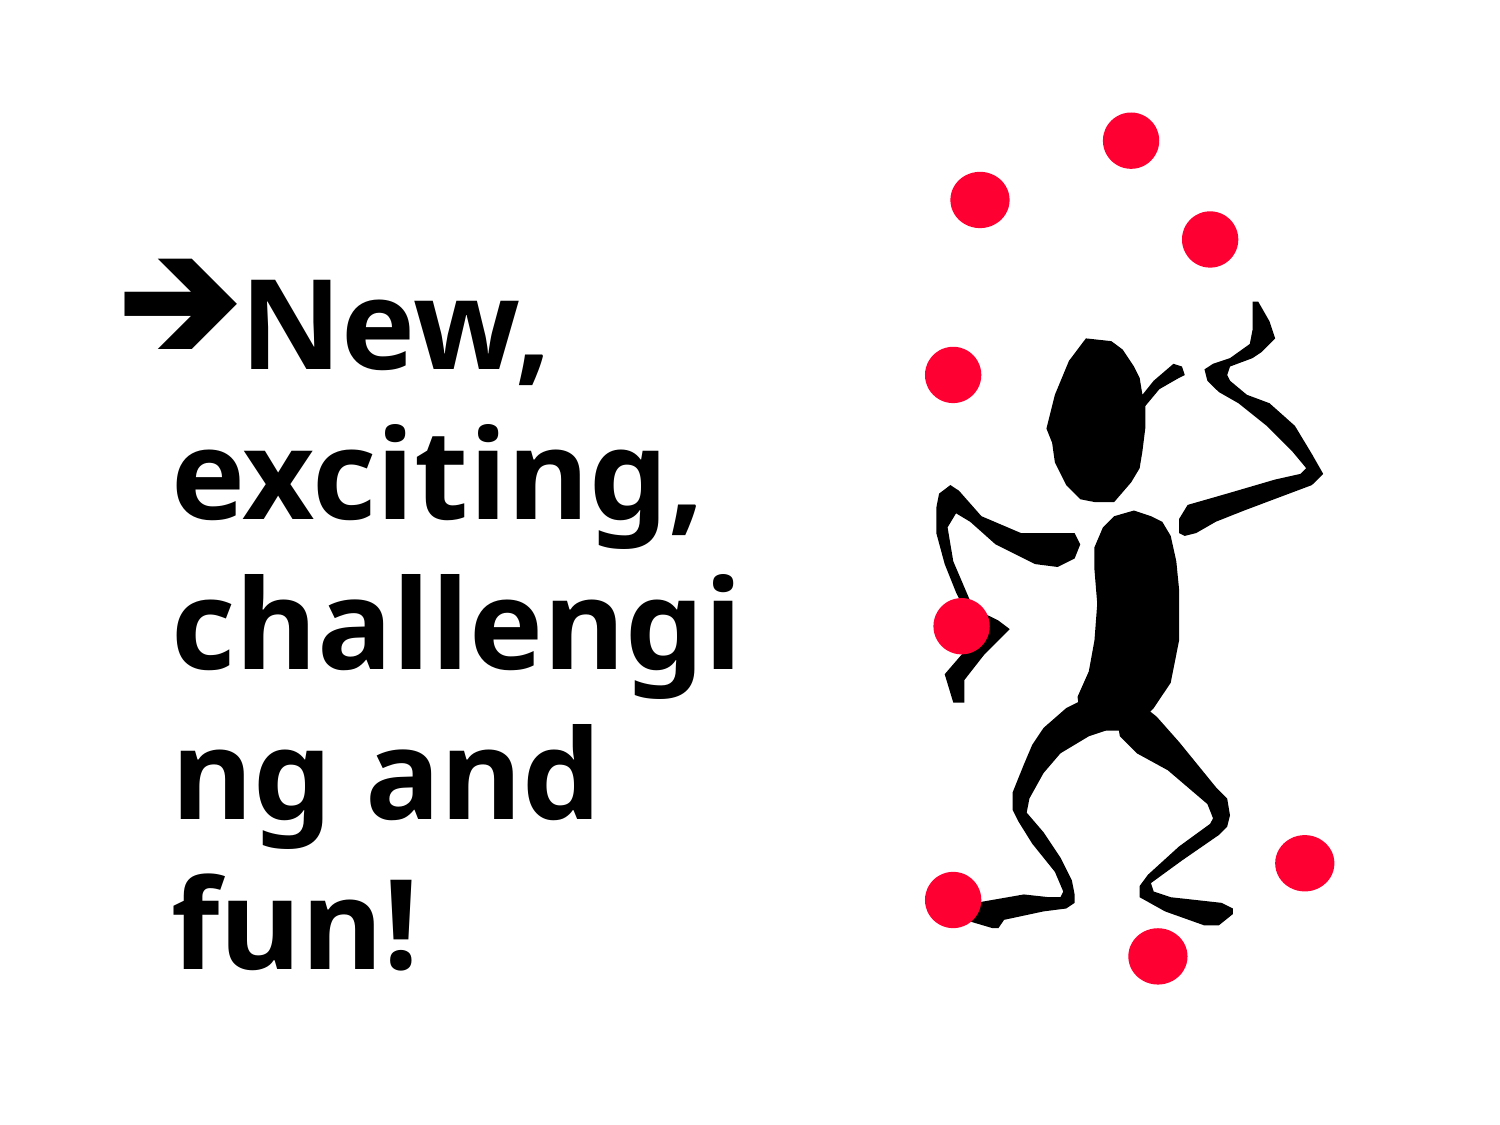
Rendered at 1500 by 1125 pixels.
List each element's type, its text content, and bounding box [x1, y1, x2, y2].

list New, exciting, challenging and fun! [99, 237, 838, 913]
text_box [924, 112, 1338, 988]
